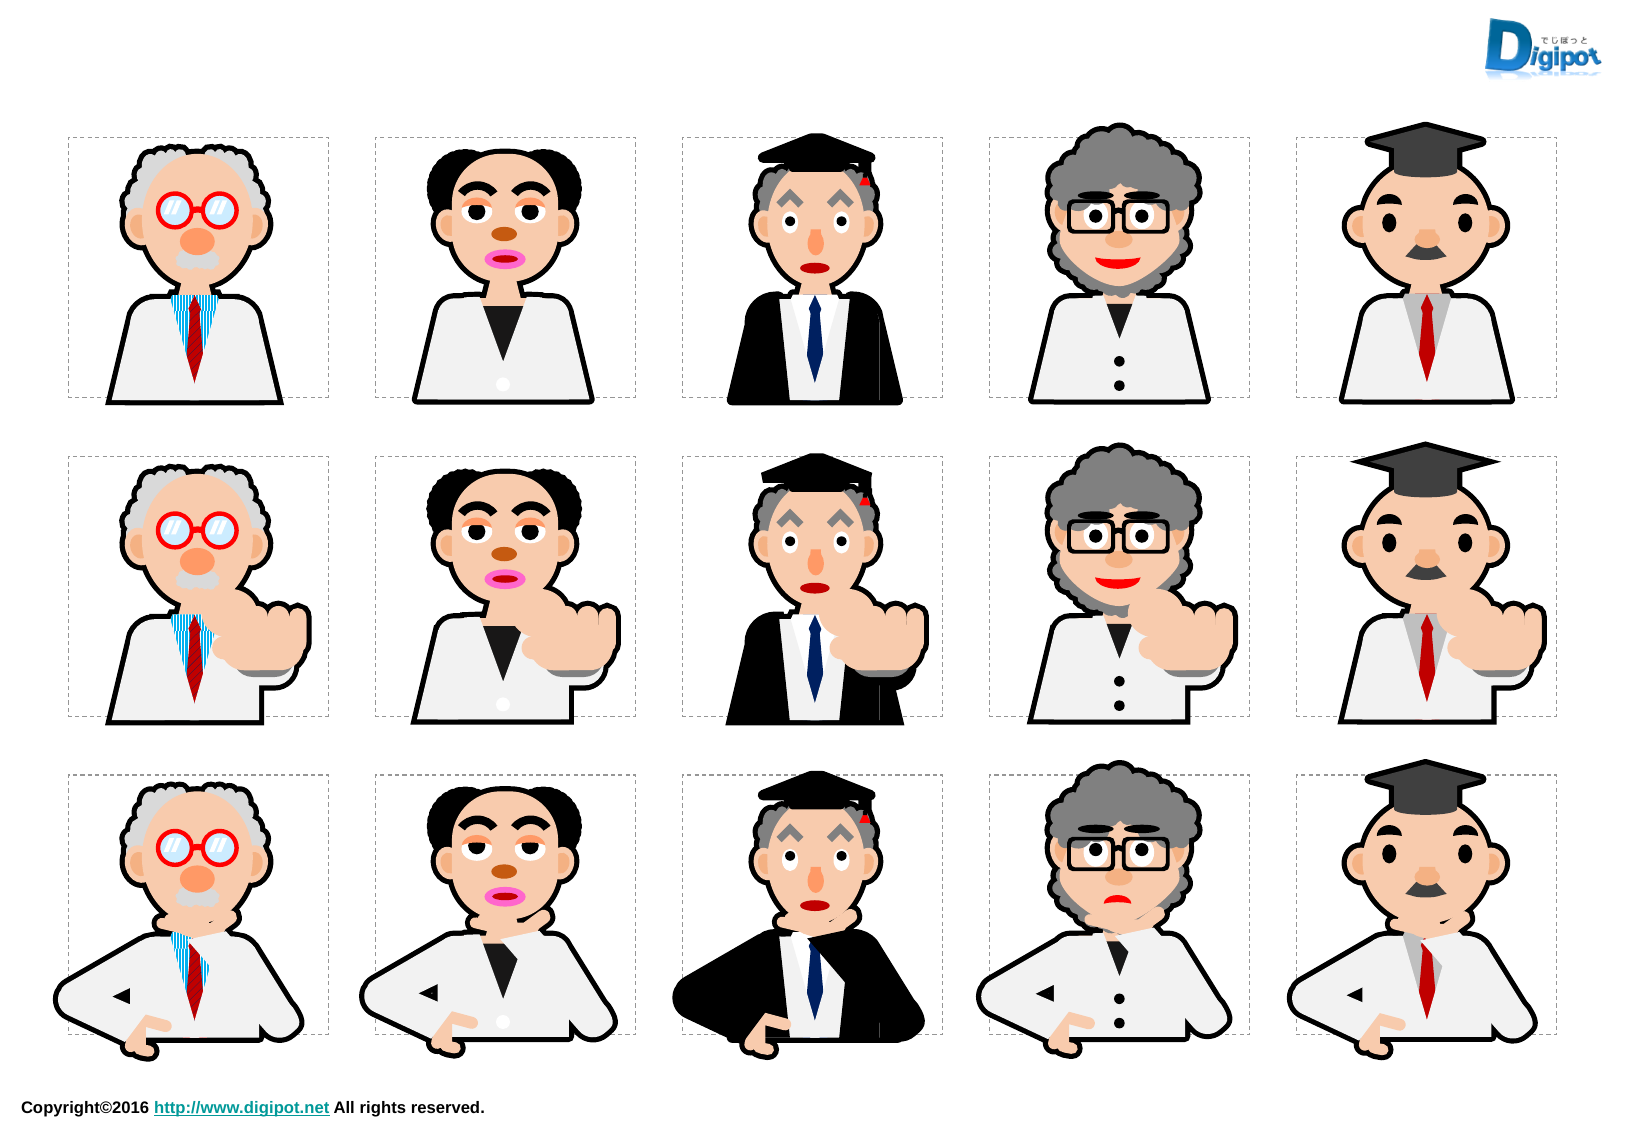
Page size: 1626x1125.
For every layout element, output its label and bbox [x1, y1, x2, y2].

text_box [416, 473, 616, 720]
text_box [111, 148, 278, 401]
text_box [731, 458, 924, 723]
text_box [416, 153, 590, 400]
text_box [57, 786, 300, 1057]
text_box [111, 468, 307, 721]
picture [1485, 18, 1602, 82]
text_box [1343, 446, 1542, 720]
text_box [980, 764, 1228, 1055]
text_box [1033, 447, 1234, 720]
text_box [1343, 126, 1511, 400]
text_box [731, 138, 899, 402]
text_box [363, 791, 614, 1054]
text_box [1033, 127, 1206, 400]
text_box [677, 775, 920, 1056]
text_box [1291, 763, 1533, 1056]
